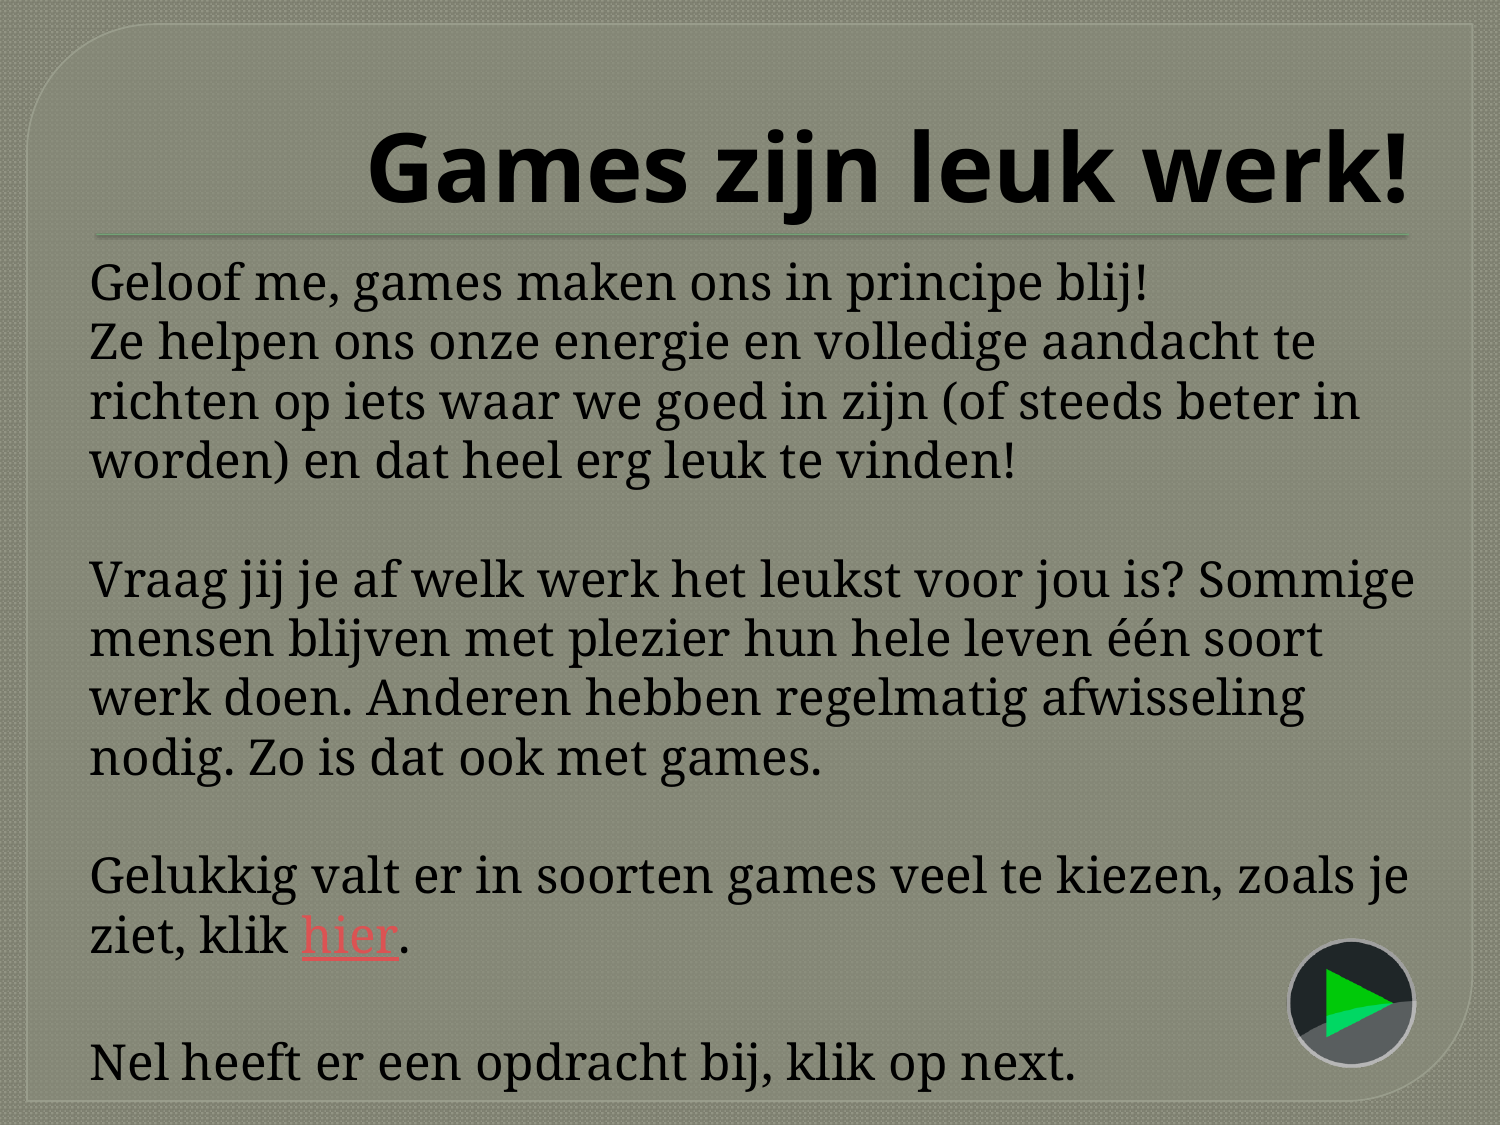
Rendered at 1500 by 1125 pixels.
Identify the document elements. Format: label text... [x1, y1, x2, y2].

list Geloof me, games maken ons in principe blij! Ze helpen ons onze energie en volledige aandacht te richten op iets waar we goed in zijn (of steeds beter in worden) en dat heel erg leuk te vinden! Vraag jij je af welk werk het leukst voor jou is? Sommige mensen blijven met plezier hun hele leven één soort werk doen. Anderen hebben regelmatig afwisseling nodig. Zo is dat ook met games. Gelukkig valt er in soorten games veel te kiezen, zoals je ziet, klik hier. Nel heeft er een opdracht bij, klik op next. [75, 243, 1436, 1106]
title Games zijn leuk werk! [75, 41, 1425, 230]
picture [1269, 920, 1434, 1085]
